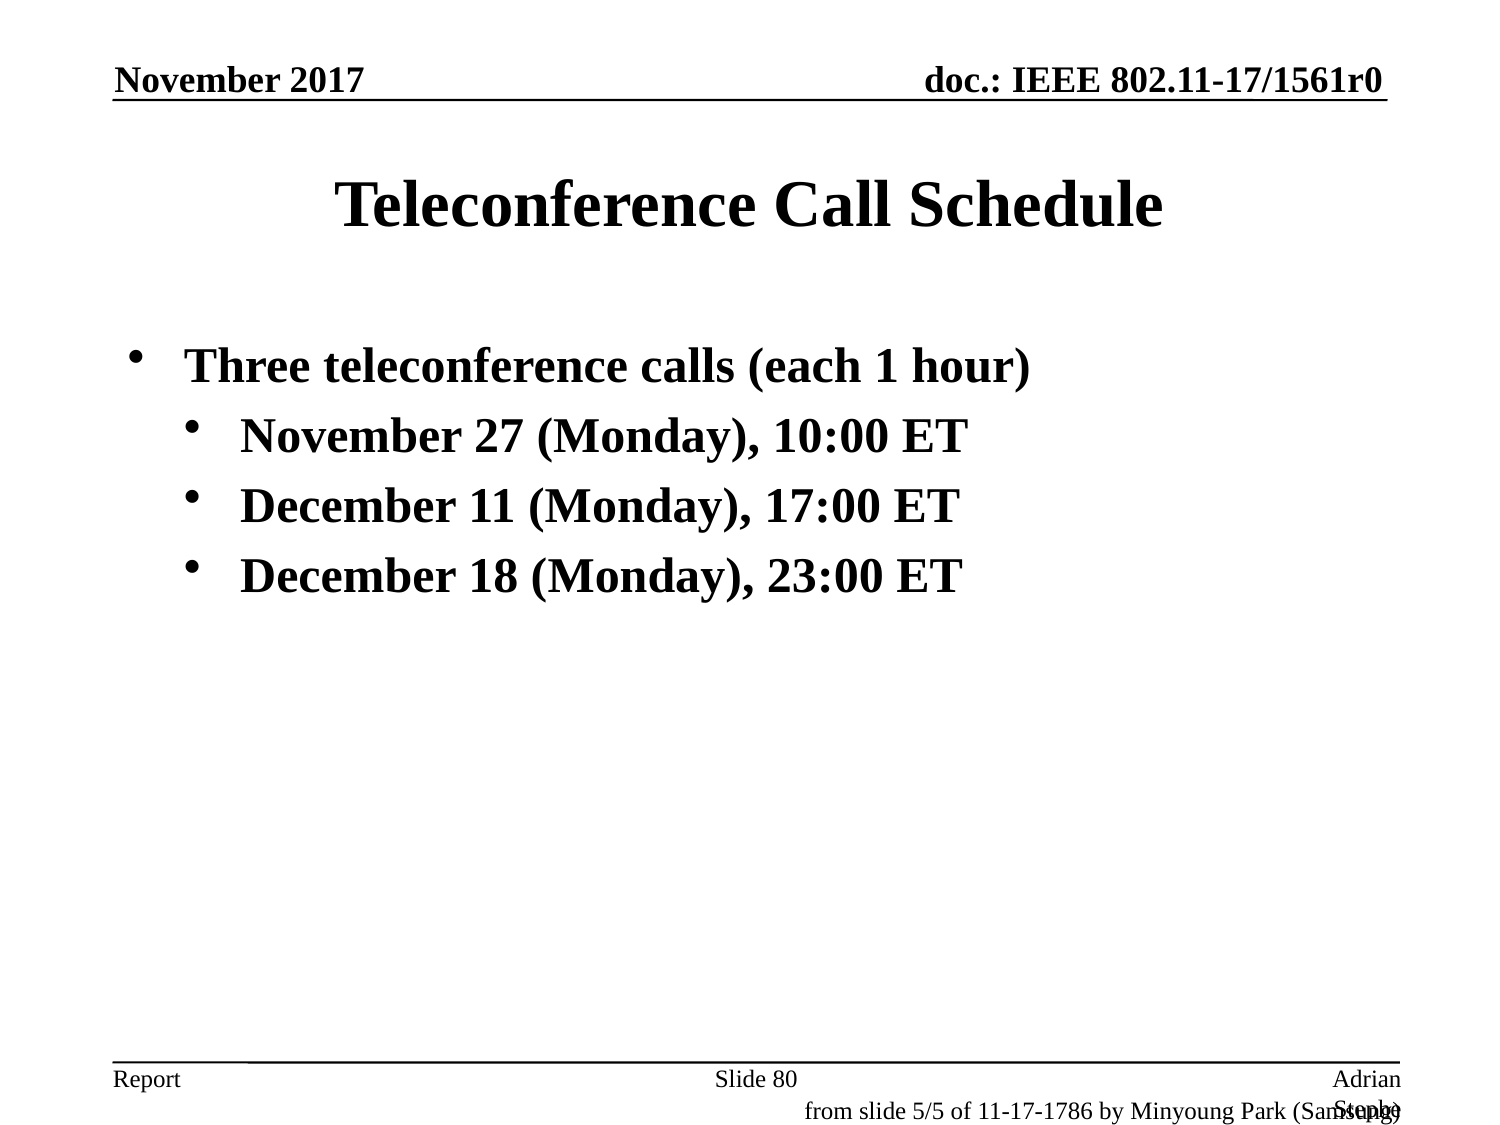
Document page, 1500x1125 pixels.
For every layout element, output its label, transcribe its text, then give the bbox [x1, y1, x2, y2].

list Three teleconference calls (each 1 hour) November 27 (Monday), 10:00 ET December 11 (Monday), 17:00 ET December 18 (Monday), 23:00 ET [112, 324, 1388, 1000]
slide_number Slide 80 [711, 1061, 801, 1093]
title Teleconference Call Schedule [112, 112, 1388, 288]
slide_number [114, 54, 374, 101]
footer Adrian Stephens, Intel Corporation [1324, 1061, 1402, 1087]
text_box from slide 5/5 of 11-17-1786 by Minyoung Park (Samsung) [343, 1087, 1417, 1125]
